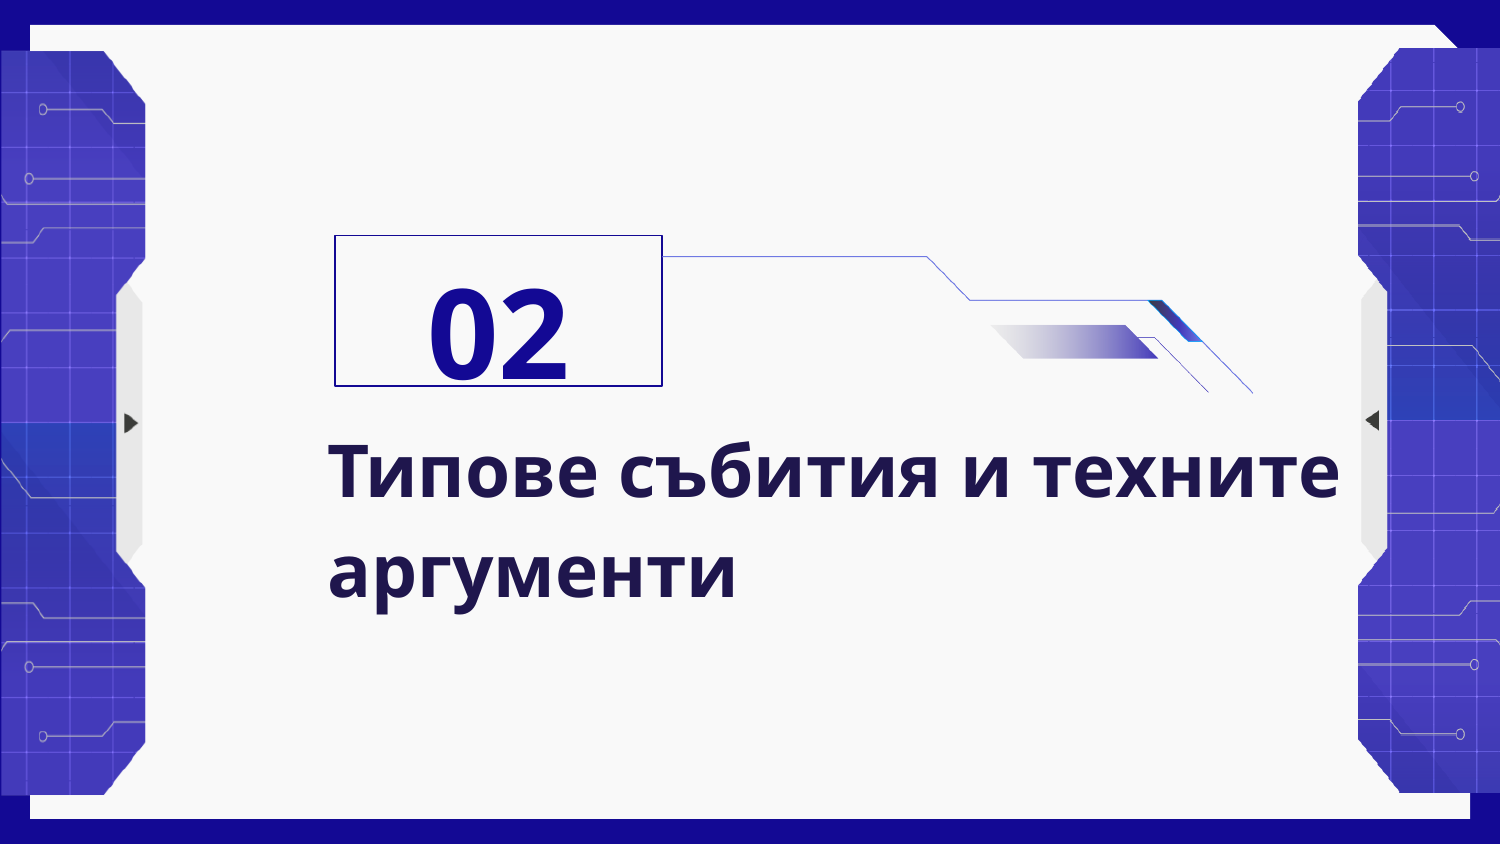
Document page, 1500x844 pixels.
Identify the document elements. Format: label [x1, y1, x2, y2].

text_box [1, 11, 1500, 833]
